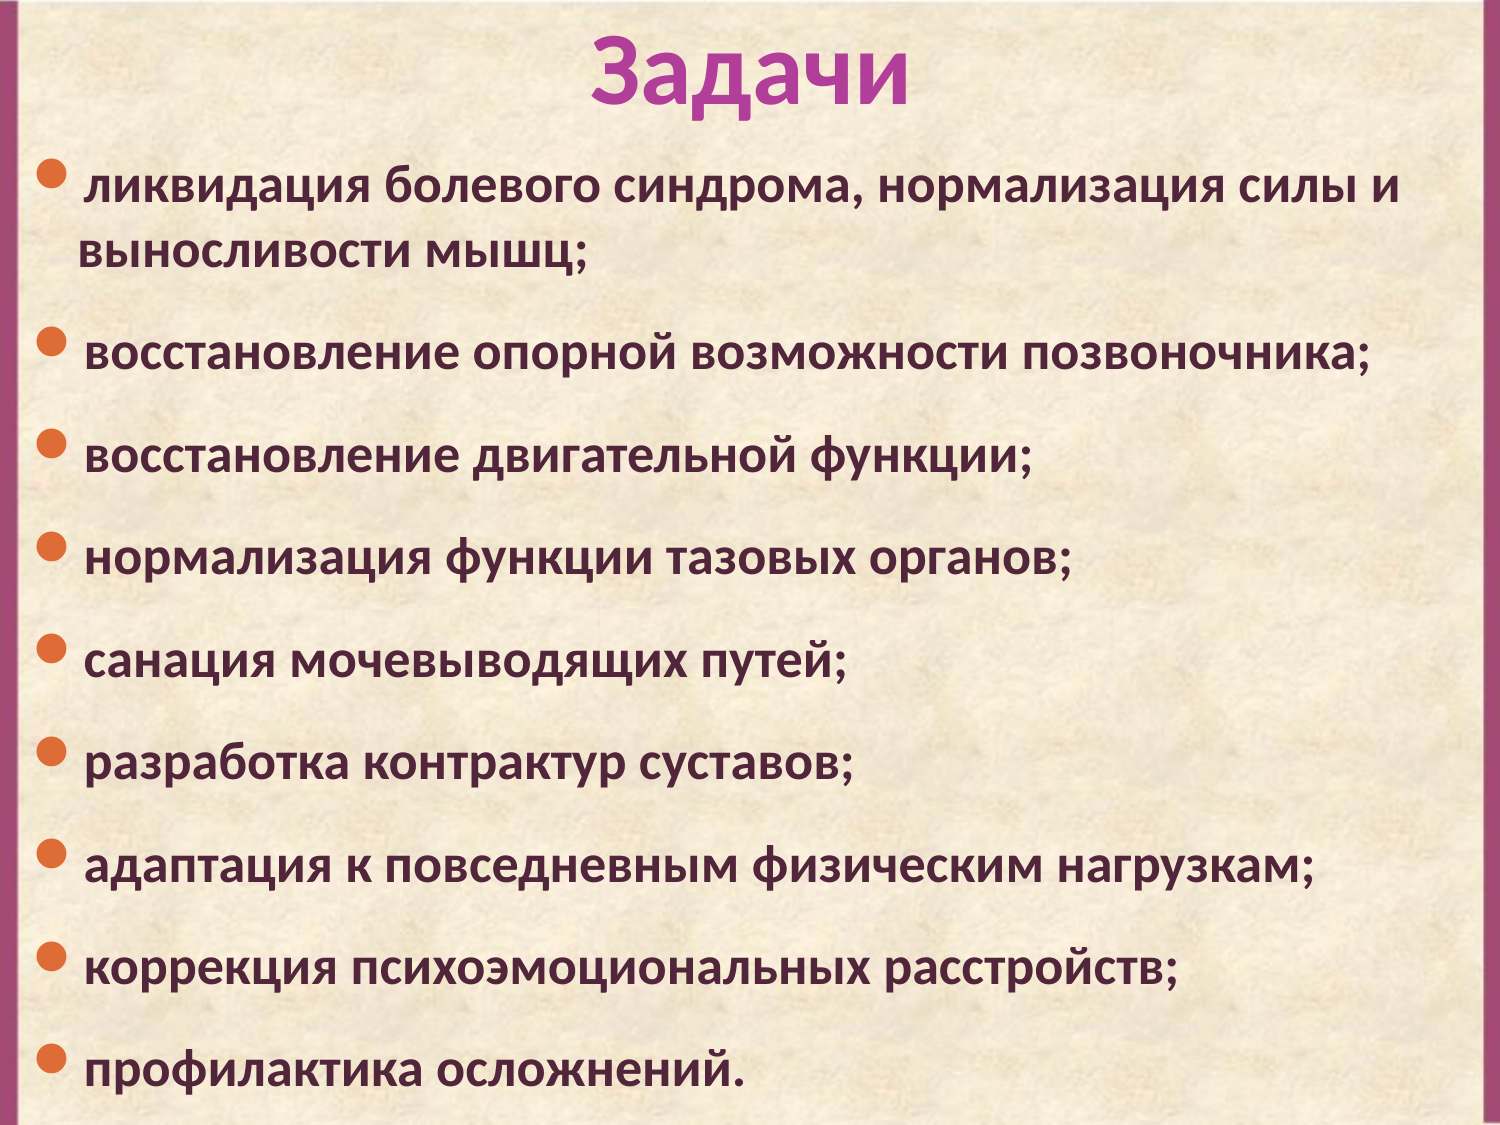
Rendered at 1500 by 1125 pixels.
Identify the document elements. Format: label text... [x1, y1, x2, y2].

list ликвидация болевого синдрома, нормализация силы и выносливости мышц; восстановление опорной возможности позвоночника; восстановление двигательной функции; нормализация функции тазовых органов; санация мочевыводящих путей; разработка контрактур суставов; адаптация к повседневным физическим нагрузкам; коррекция психоэмоциональных расстройств; профилактика осложнений. [17, 140, 1447, 941]
title Задачи [76, 39, 1427, 126]
picture [0, 0, 1500, 1125]
